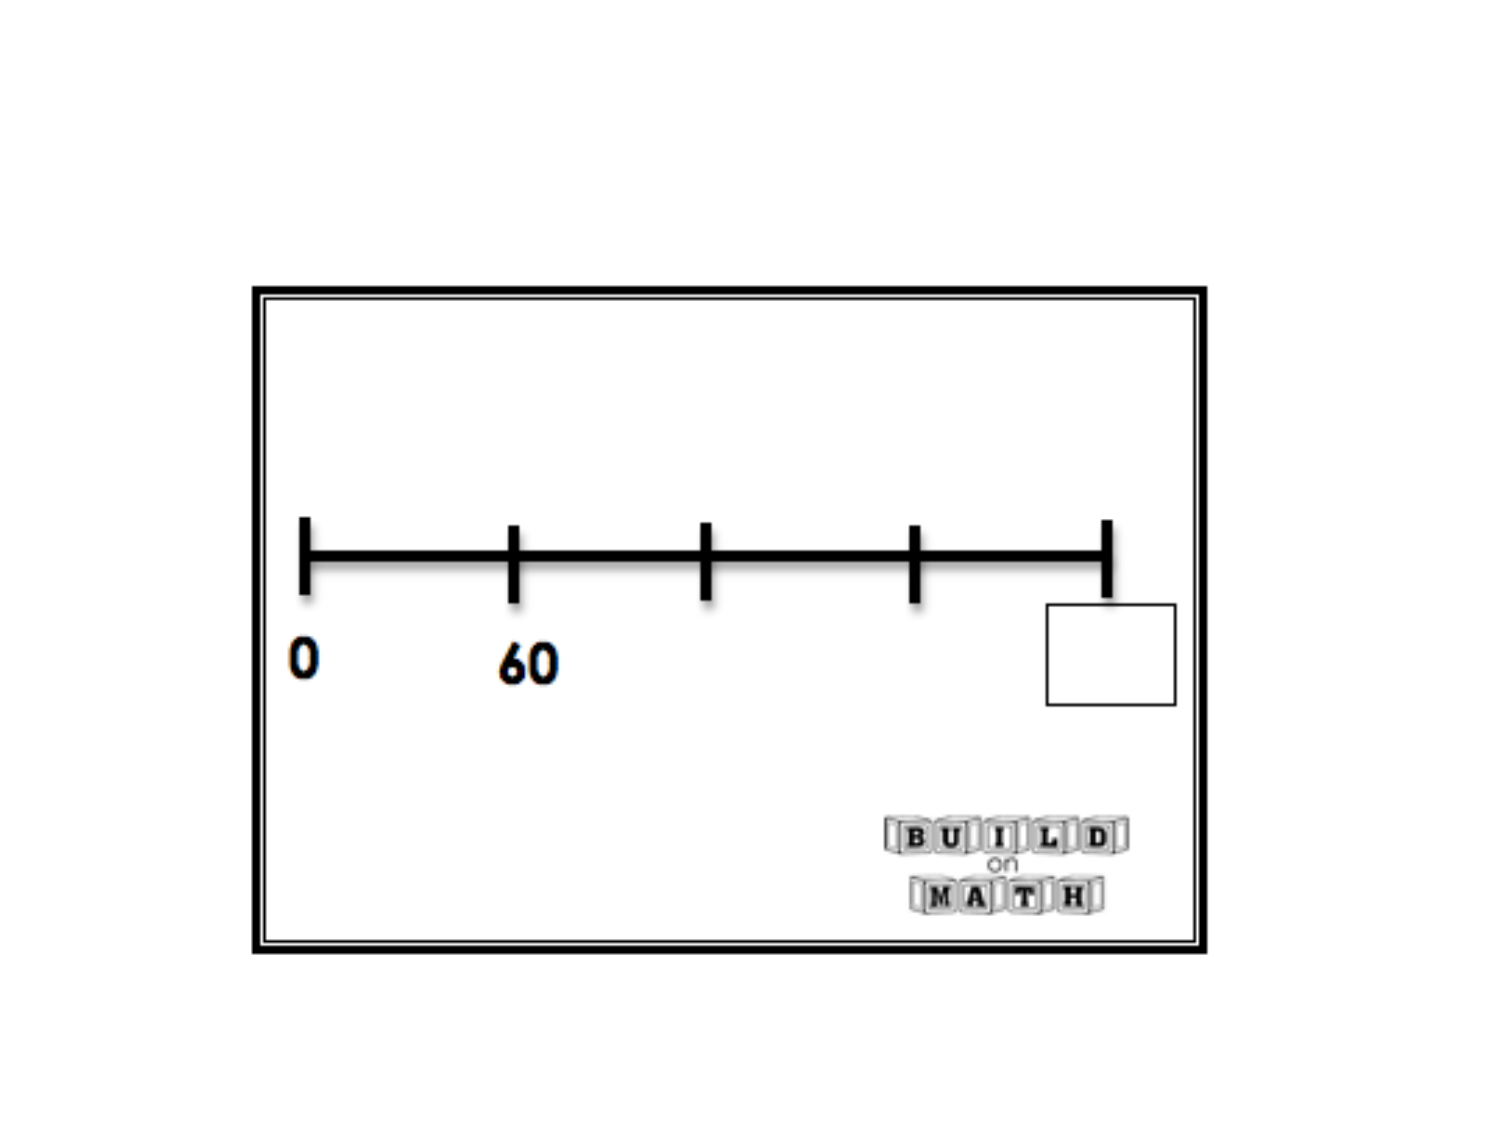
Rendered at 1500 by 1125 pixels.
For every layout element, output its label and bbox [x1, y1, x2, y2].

list [74, 262, 1426, 1006]
